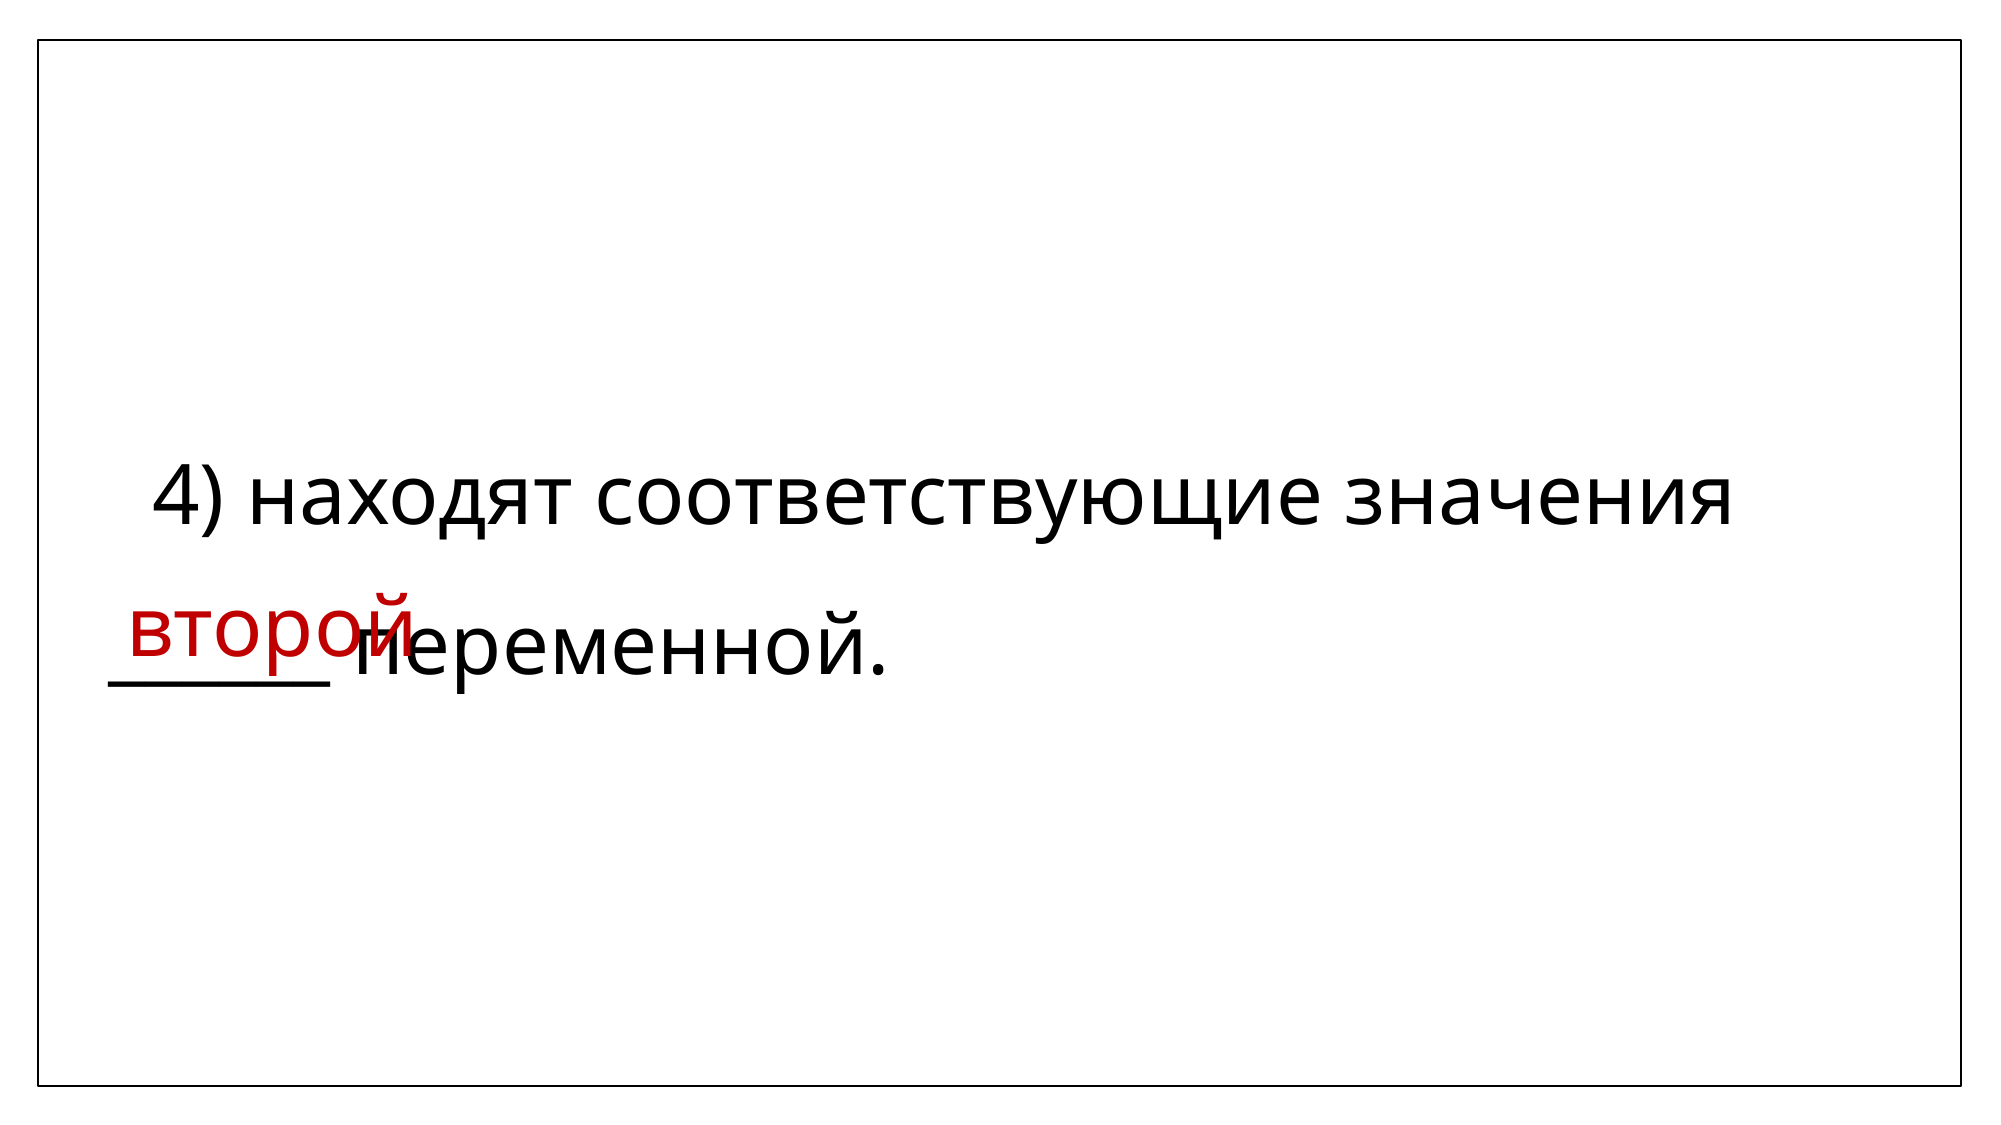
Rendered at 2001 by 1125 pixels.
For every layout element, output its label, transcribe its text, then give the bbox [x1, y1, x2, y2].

text_box второй [111, 565, 435, 681]
list 4) находят соответствующие значения ______ переменной. [86, 384, 1944, 916]
